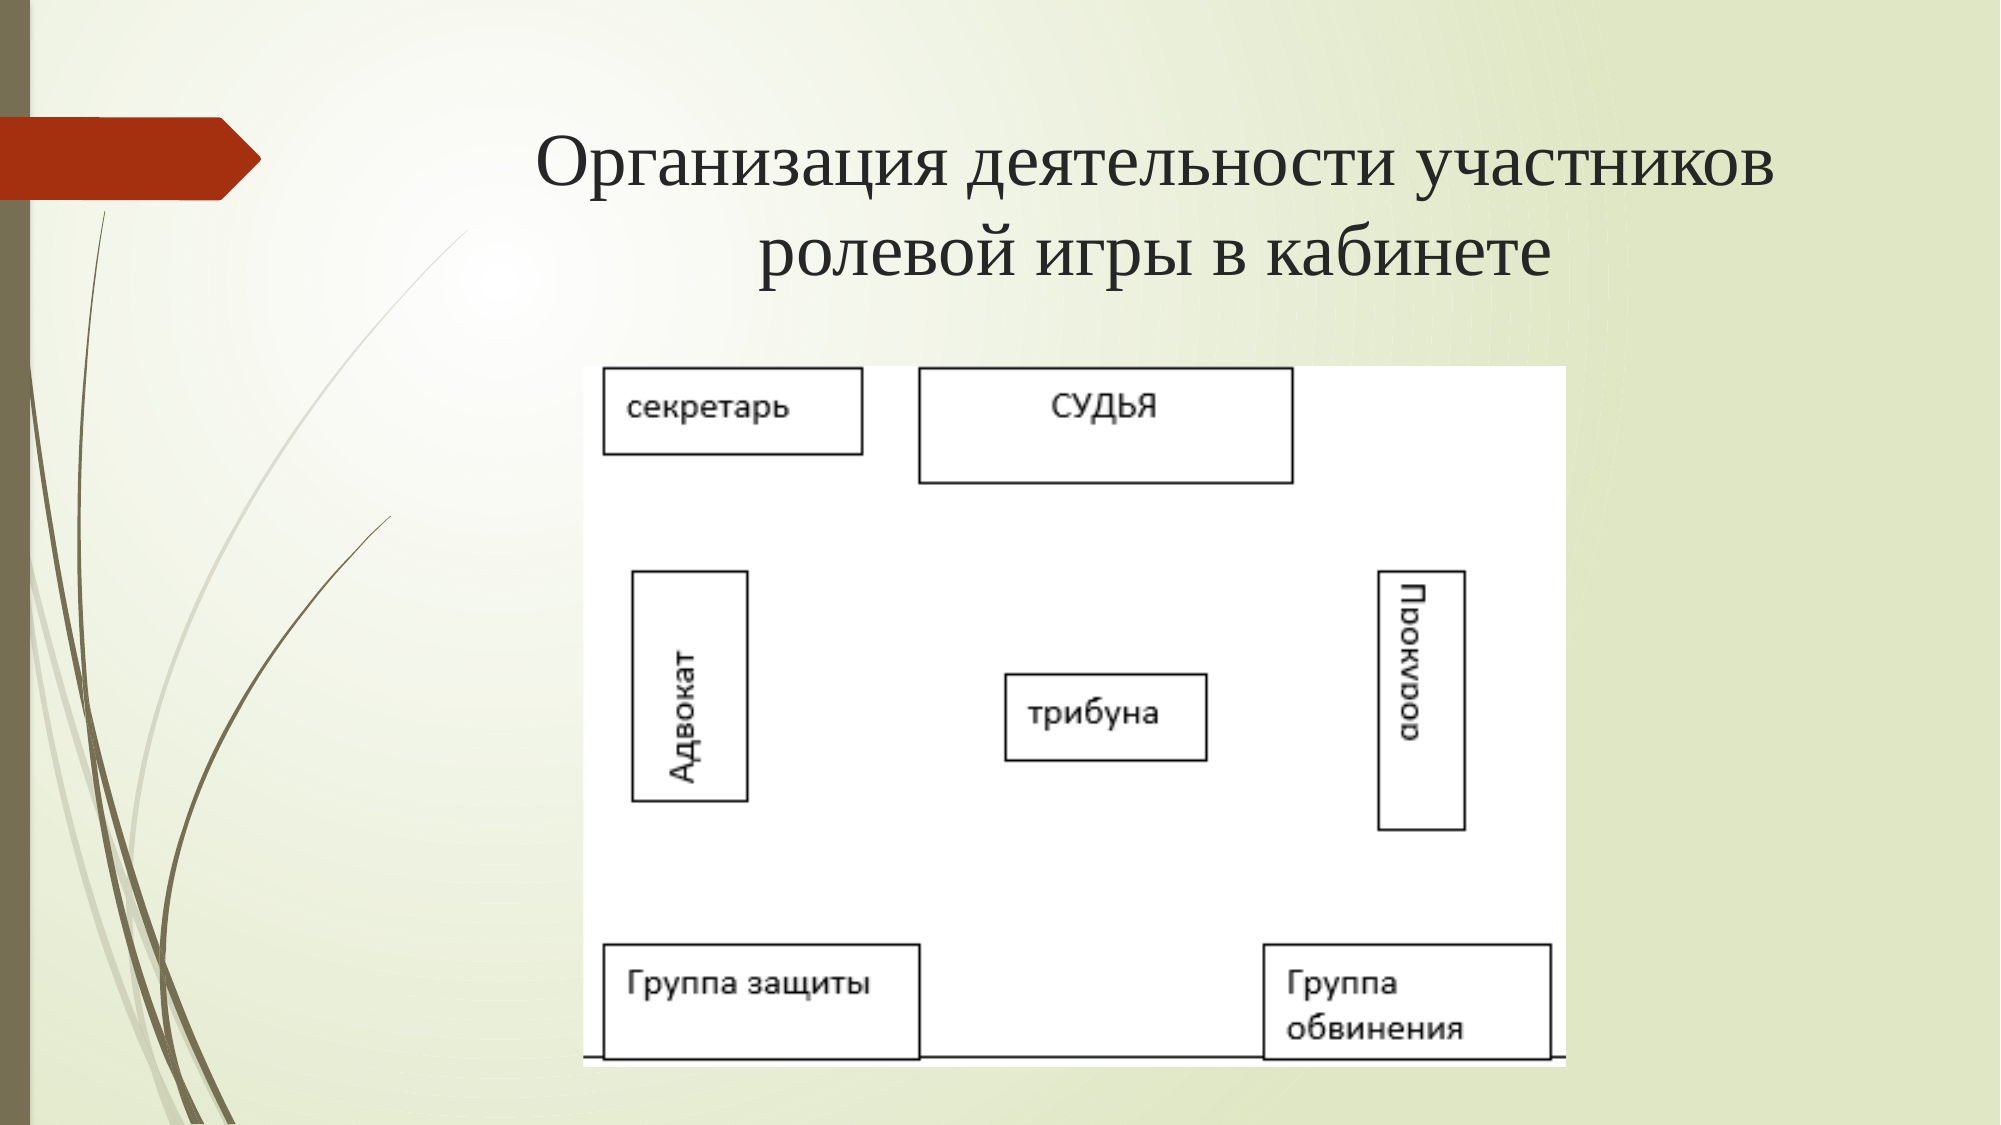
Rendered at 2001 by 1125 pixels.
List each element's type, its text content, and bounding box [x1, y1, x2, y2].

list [583, 365, 1567, 1067]
title Организация деятельности участников ролевой игры в кабинете [425, 102, 1888, 313]
